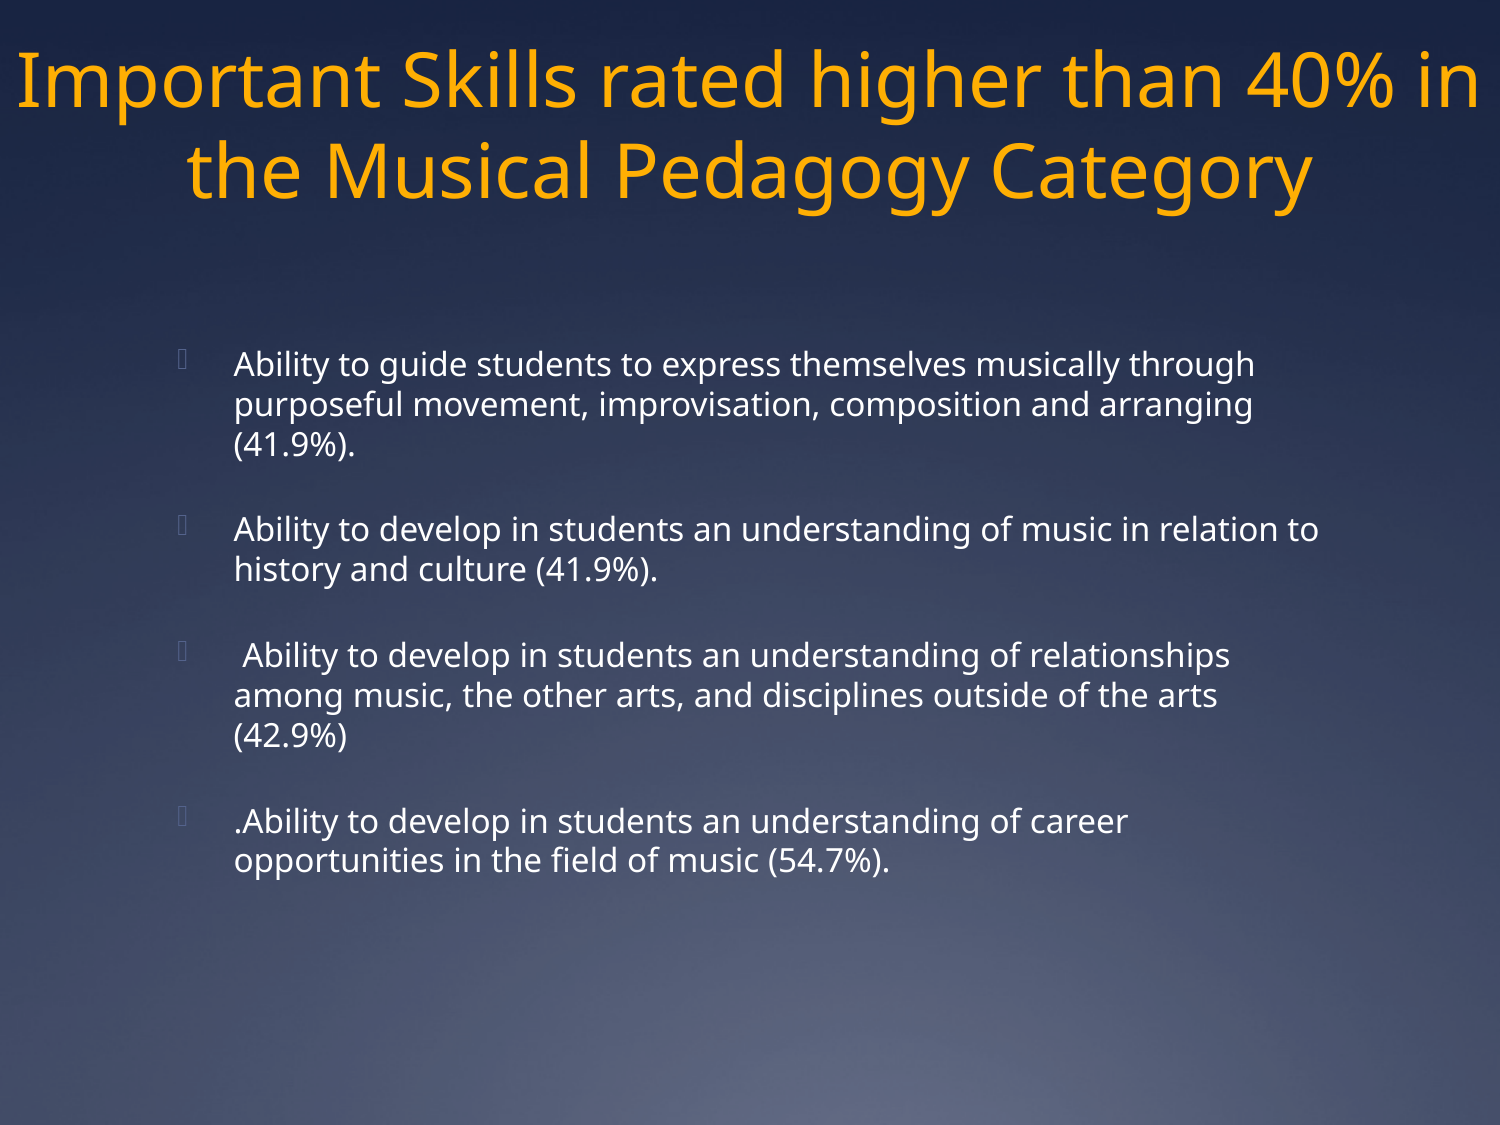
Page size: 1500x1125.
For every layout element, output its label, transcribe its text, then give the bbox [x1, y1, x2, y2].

title Important Skills rated higher than 40% in the Musical Pedagogy Category [0, 23, 1500, 226]
list Ability to guide students to express themselves musically through purposeful movement, improvisation, composition and arranging (41.9%). Ability to develop in students an understanding of music in relation to history and culture (41.9%). Ability to develop in students an understanding of relationships among music, the other arts, and disciplines outside of the arts (42.9%) .Ability to develop in students an understanding of career opportunities in the field of music (54.7%). [161, 335, 1338, 1006]
